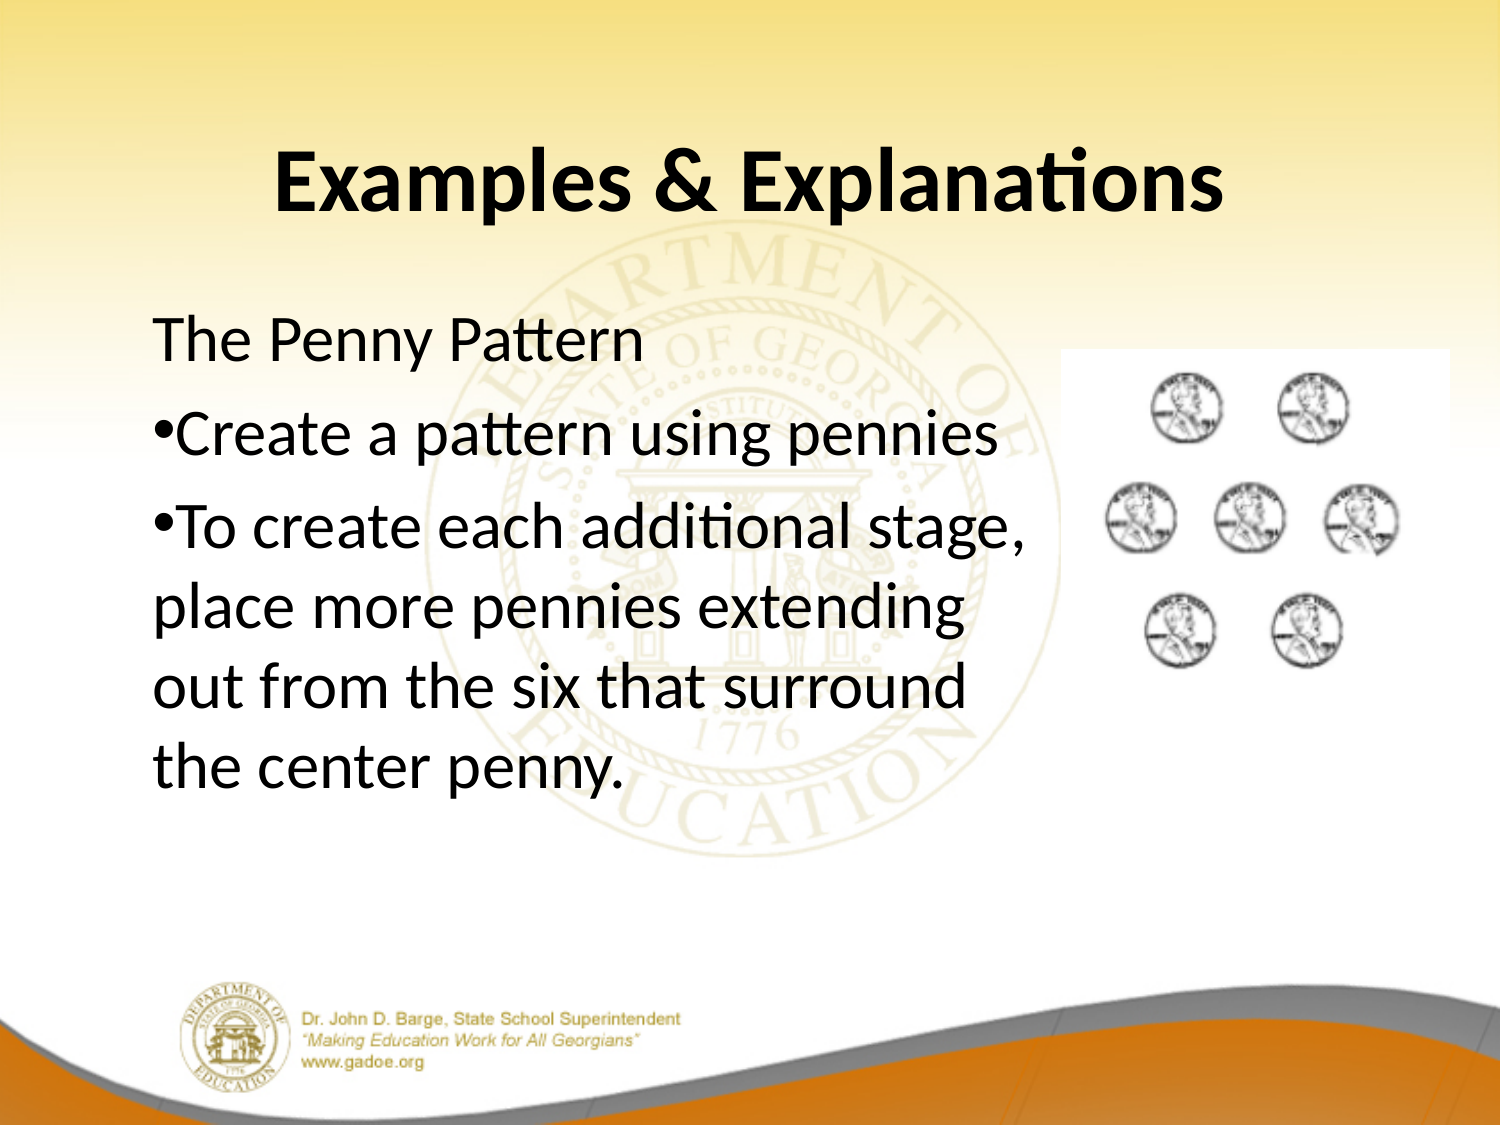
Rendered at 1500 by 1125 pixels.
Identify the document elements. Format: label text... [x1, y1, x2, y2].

subtitle The Penny Pattern Create a pattern using pennies To create each additional stage, place more pennies extending out from the six that surround the center penny. [137, 287, 1051, 926]
title Examples & Explanations [112, 74, 1388, 276]
picture [0, 0, 1500, 1125]
